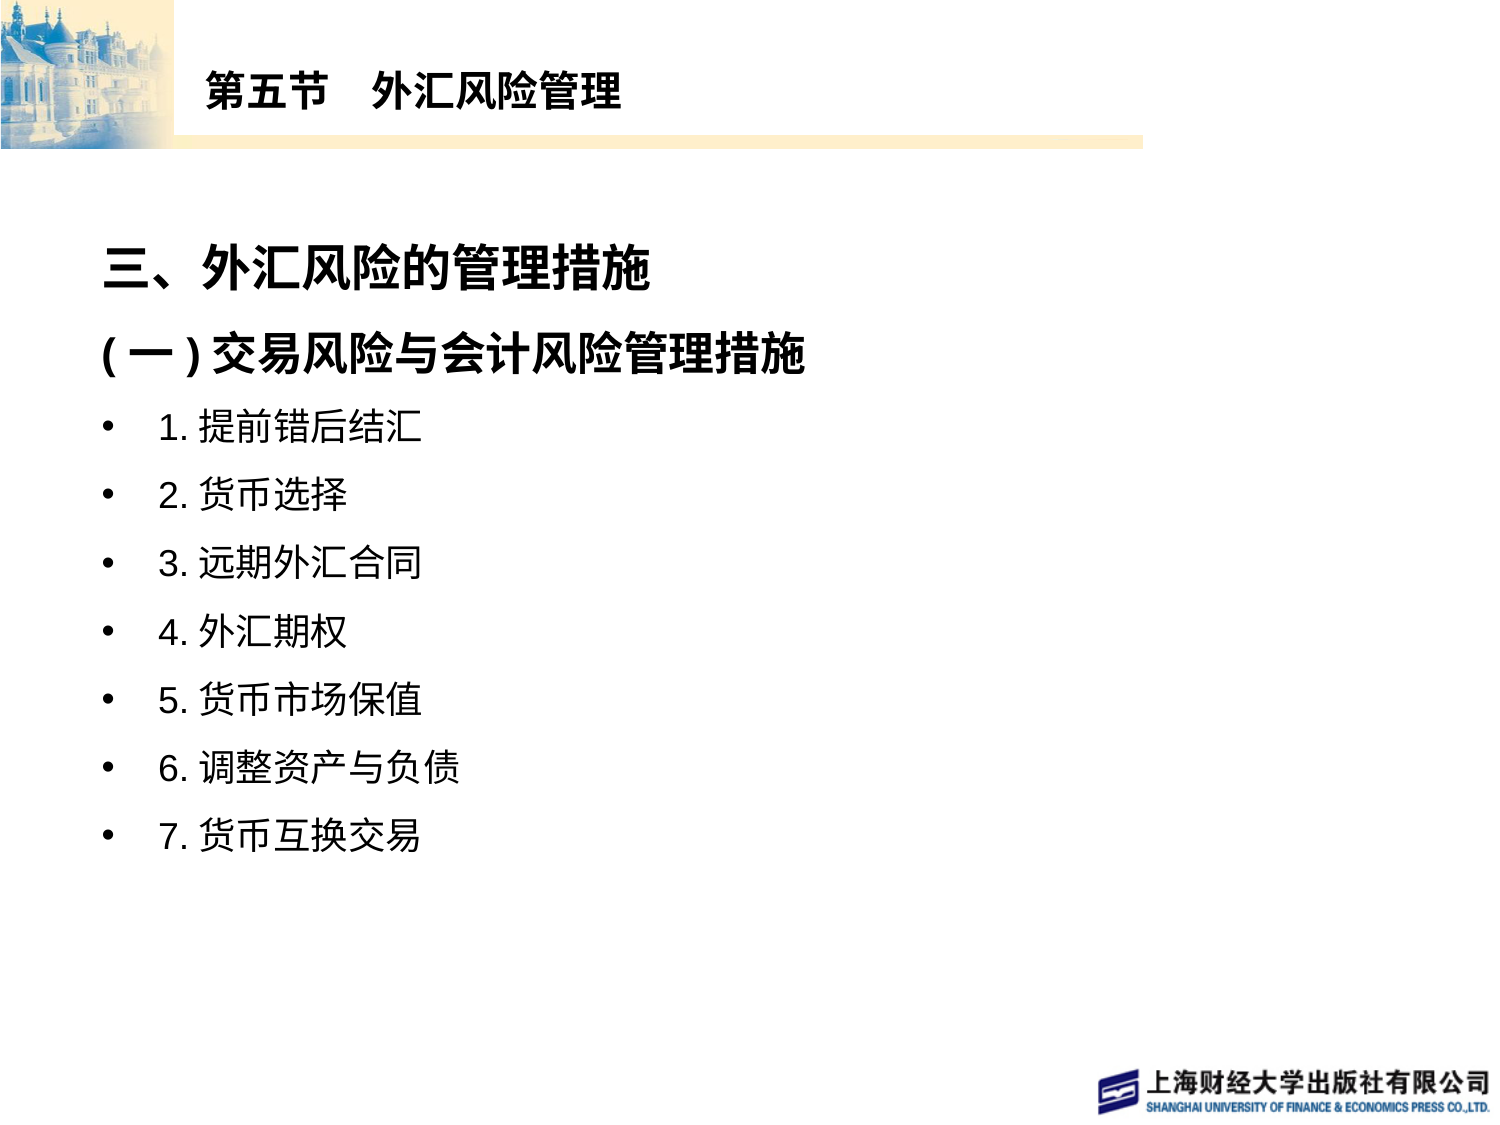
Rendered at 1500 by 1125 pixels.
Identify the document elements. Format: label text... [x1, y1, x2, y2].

picture [0, 0, 1143, 149]
list 三、外汇风险的管理措施 (一)交易风险与会计风险管理措施 1.提前错后结汇 2.货币选择 3.远期外汇合同 4.外汇期权 5.货币市场保值 6.调整资产与负债 7.货币互换交易 [86, 207, 1425, 1071]
title 第五节 外汇风险管理 [189, 36, 1262, 143]
picture [1097, 1065, 1494, 1120]
